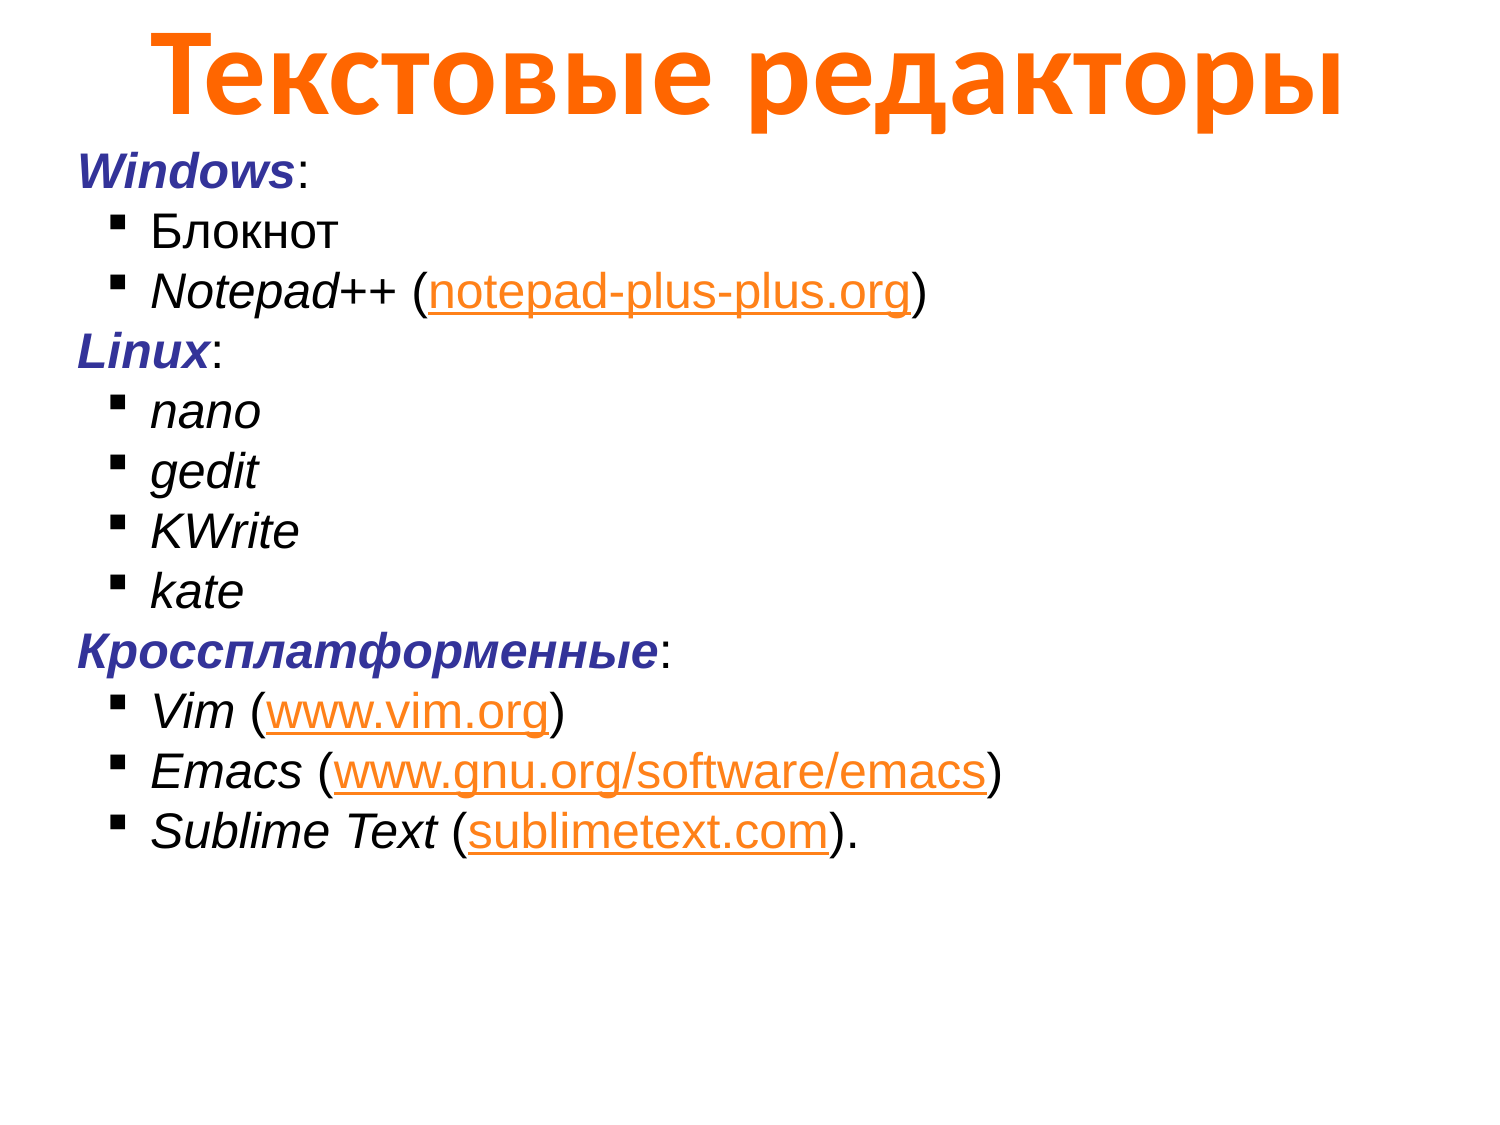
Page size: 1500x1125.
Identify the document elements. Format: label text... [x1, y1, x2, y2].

text_box Windows: Блокнот Notepad++ (notepad-plus-plus.org) Linux: nano gedit KWrite kate Кроссплатформенные: Vim (www.vim.org) Emacs (www.gnu.org/software/emacs) Sublime Text (sublimetext.com). [62, 131, 1446, 867]
text_box Текстовые редакторы [0, 0, 1500, 129]
